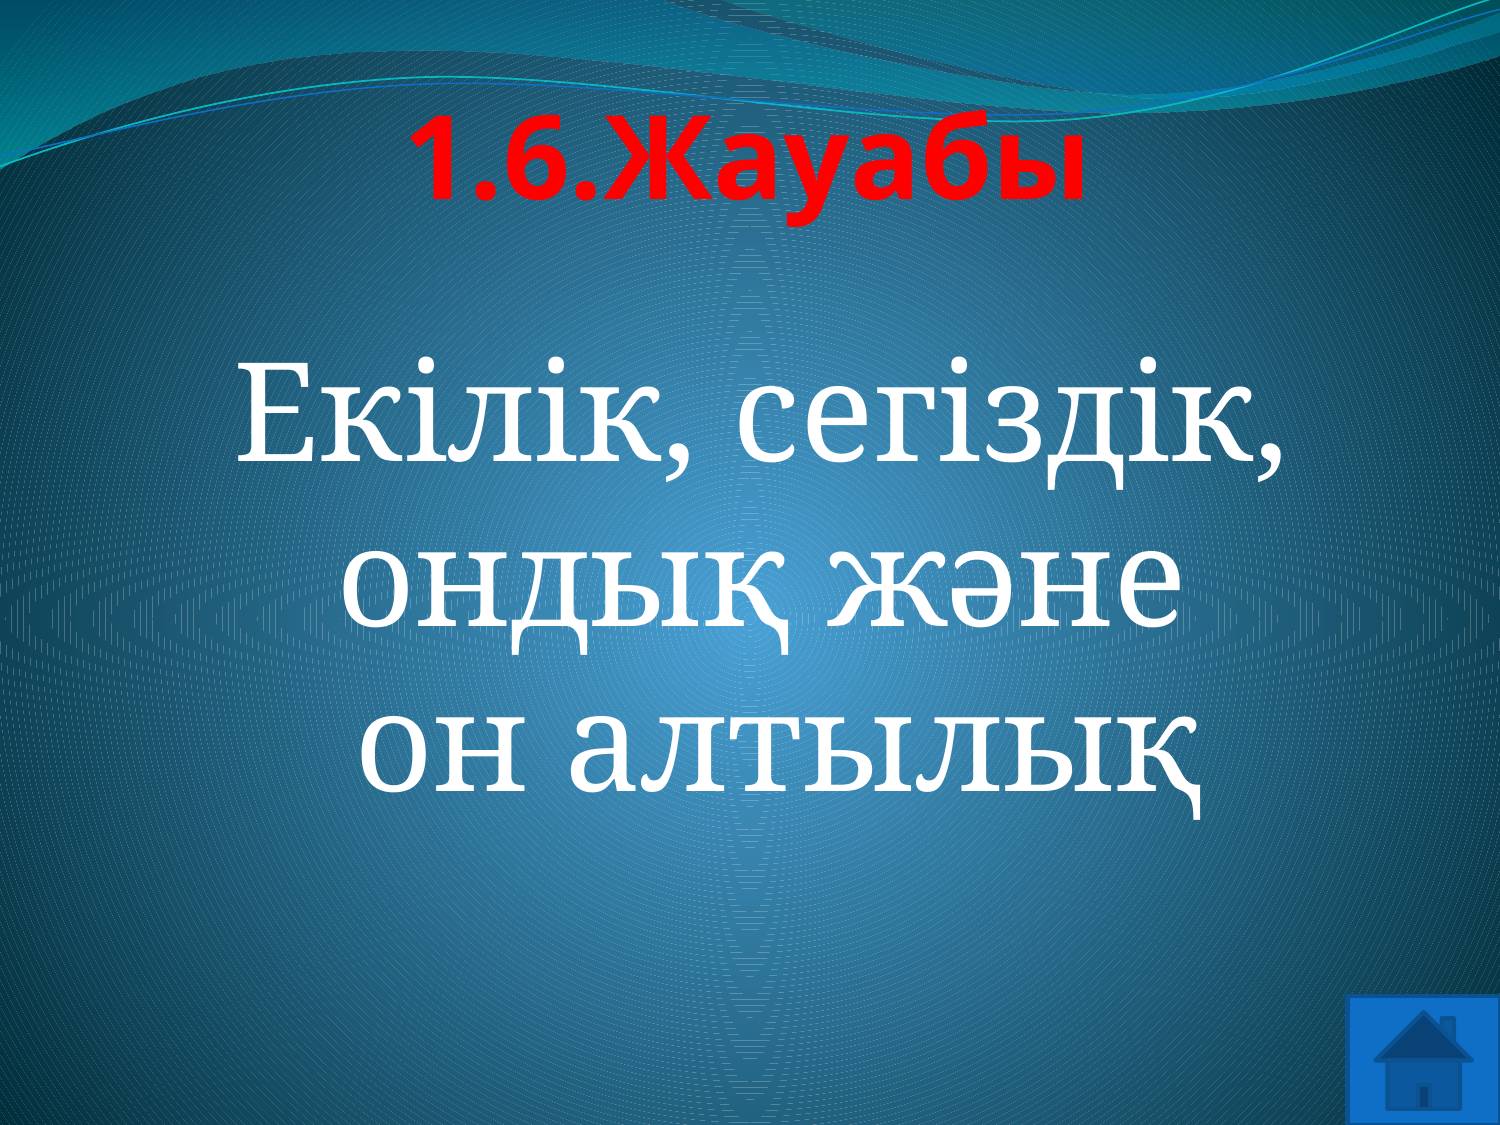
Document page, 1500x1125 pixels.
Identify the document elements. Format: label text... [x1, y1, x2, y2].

title 1.6.Жауабы [105, 70, 1394, 223]
text_box Екілік, сегіздік, ондық және он алтылық [128, 316, 1395, 826]
text_box [1345, 994, 1500, 1125]
